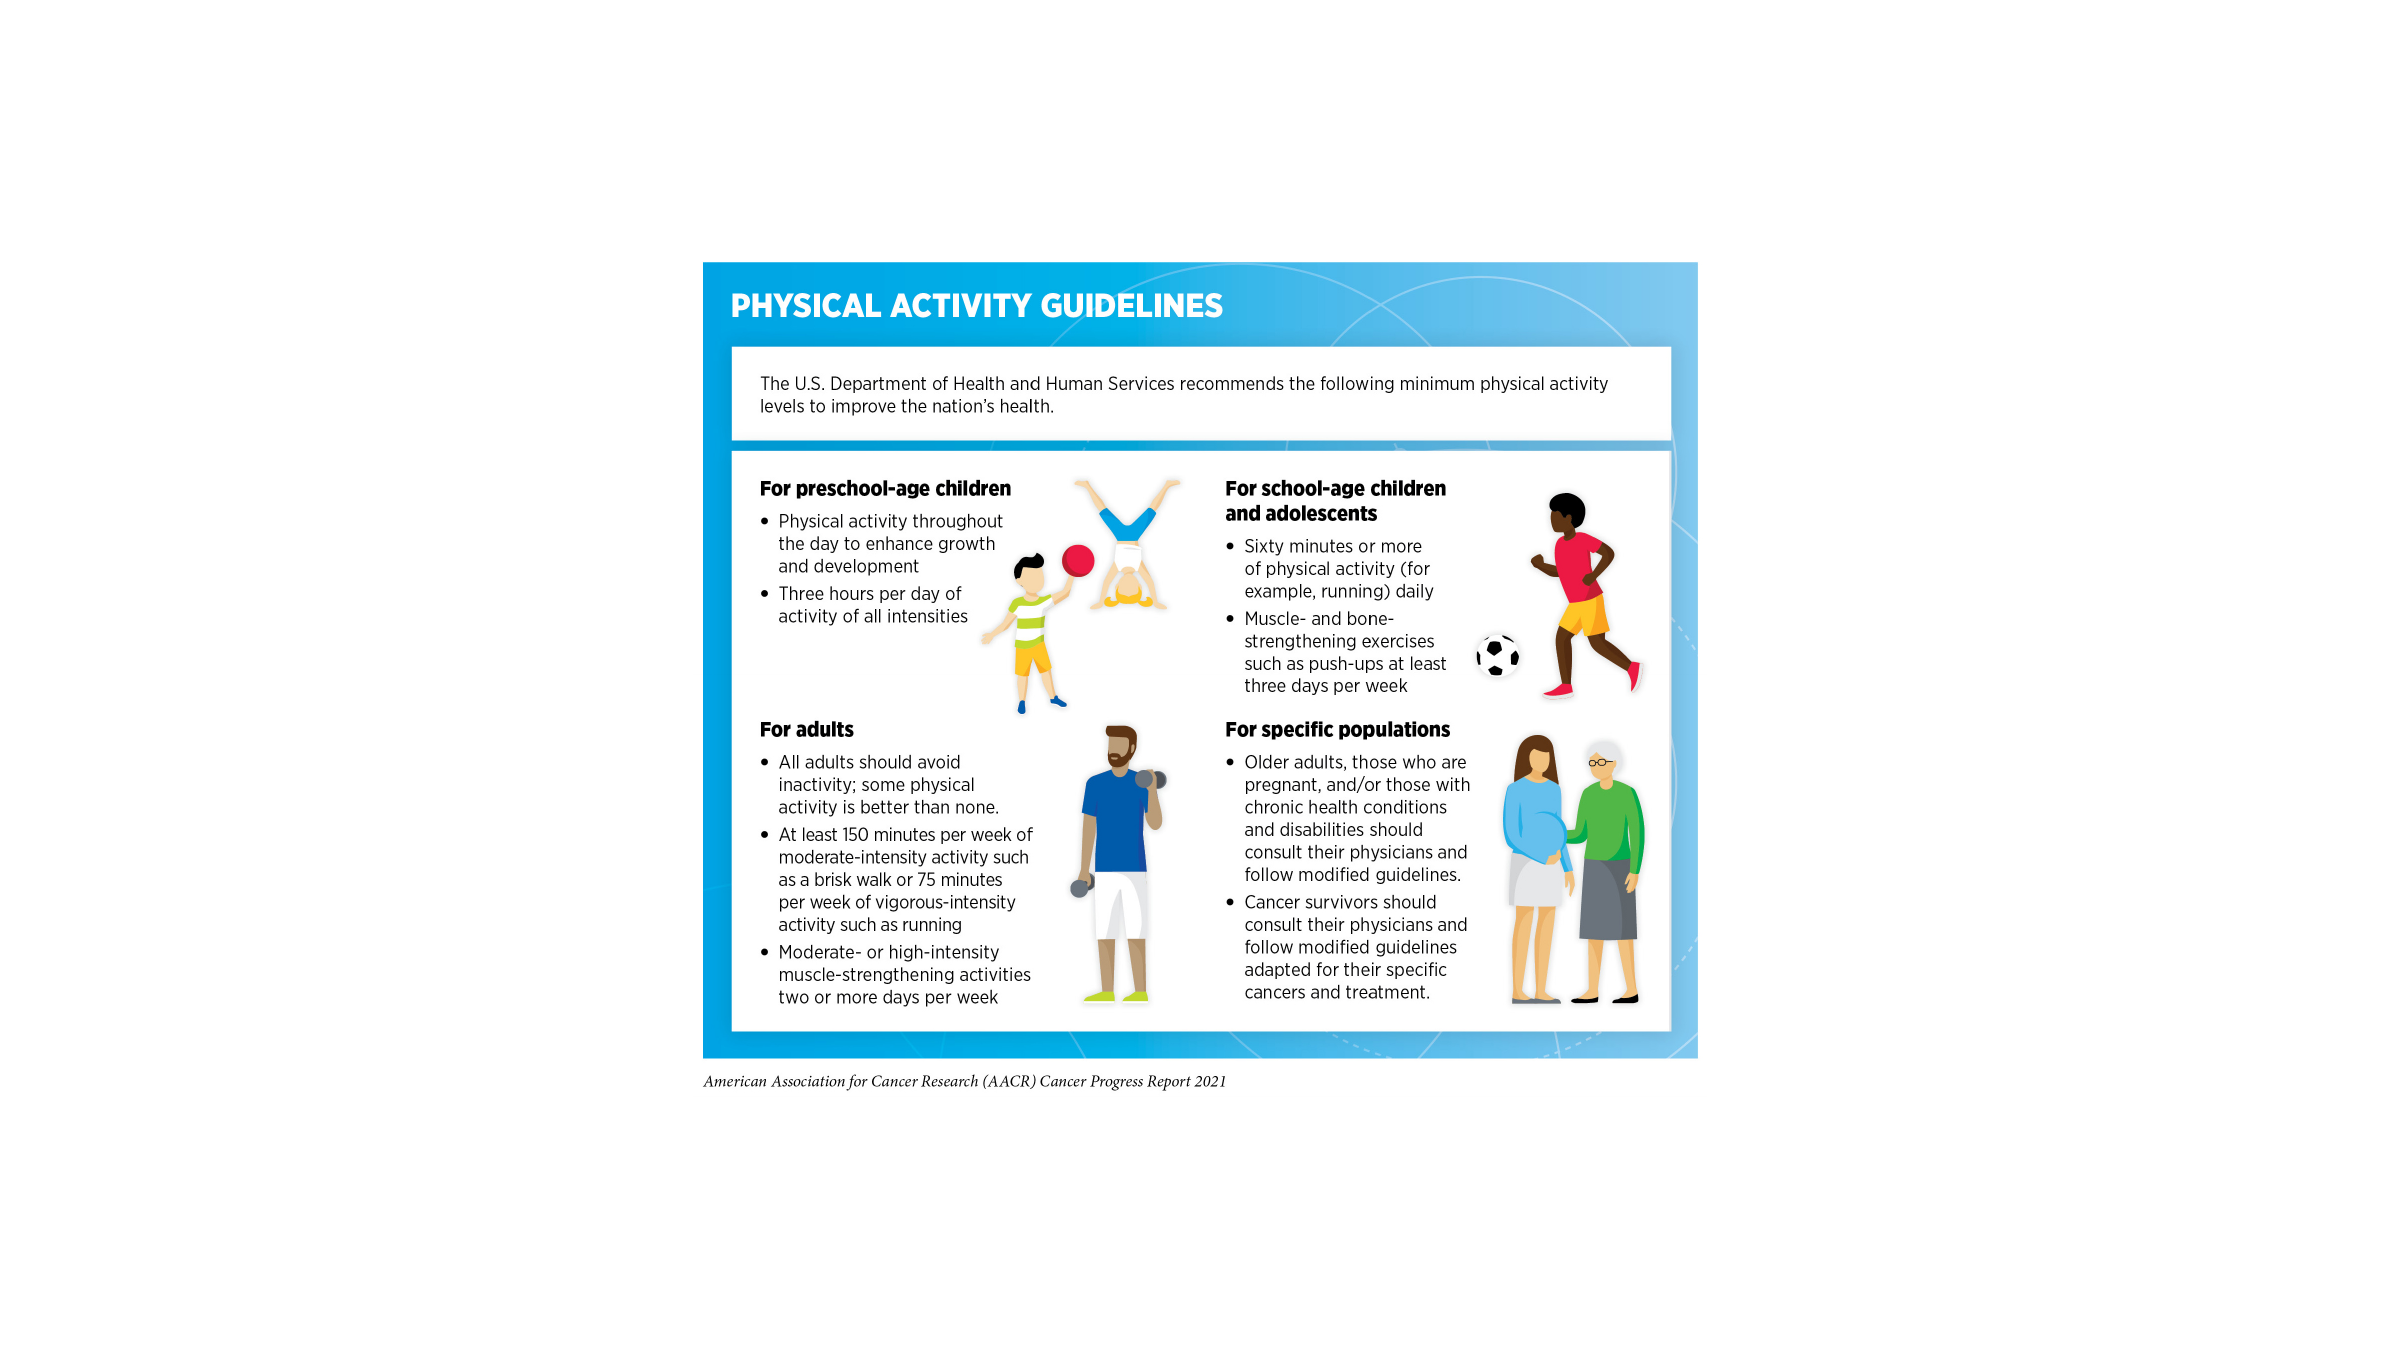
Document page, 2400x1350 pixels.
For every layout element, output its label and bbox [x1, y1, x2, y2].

picture [693, 253, 1707, 1097]
